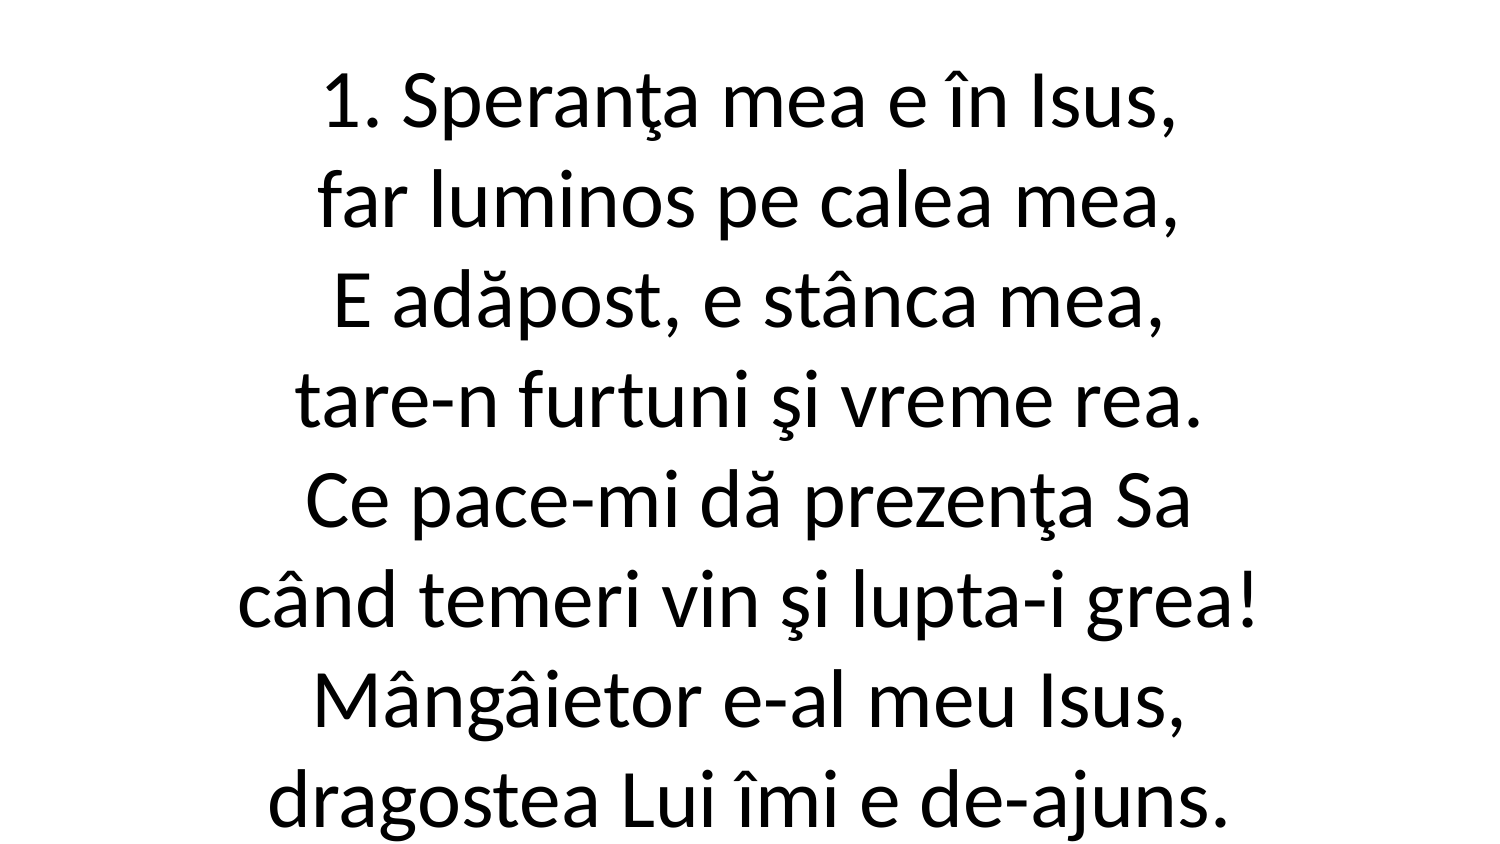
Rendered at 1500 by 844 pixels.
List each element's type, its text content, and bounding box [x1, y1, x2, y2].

text_box 1. Speranţa mea e în Isus, far luminos pe calea mea, E adăpost, e stânca mea, tare-n furtuni şi vreme rea. Ce pace-mi dă prezenţa Sa când temeri vin şi lupta-i grea! Mângâietor e-al meu Isus, dragostea Lui îmi e de-ajuns. [222, 0, 1278, 844]
